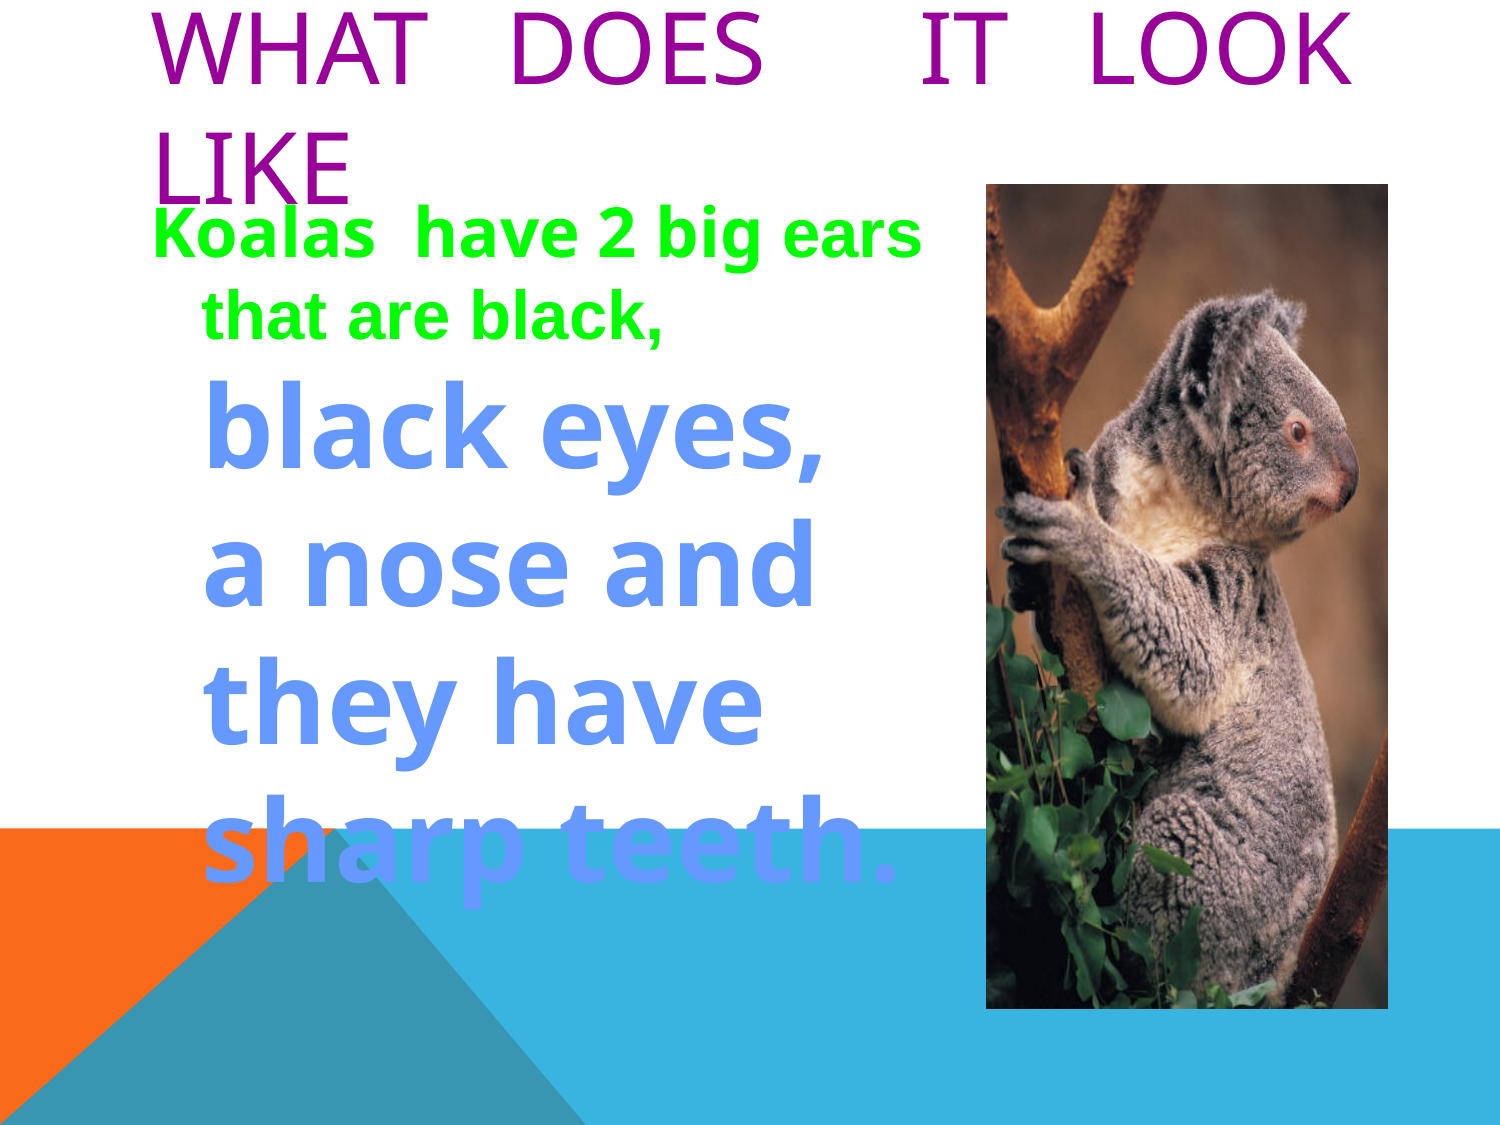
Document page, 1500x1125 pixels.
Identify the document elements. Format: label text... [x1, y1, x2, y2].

picture [985, 184, 1388, 1010]
list Koalas have 2 big ears that are black, black eyes, a nose and they have sharp teeth. [135, 180, 939, 988]
title What doES it look like [135, 60, 1369, 150]
